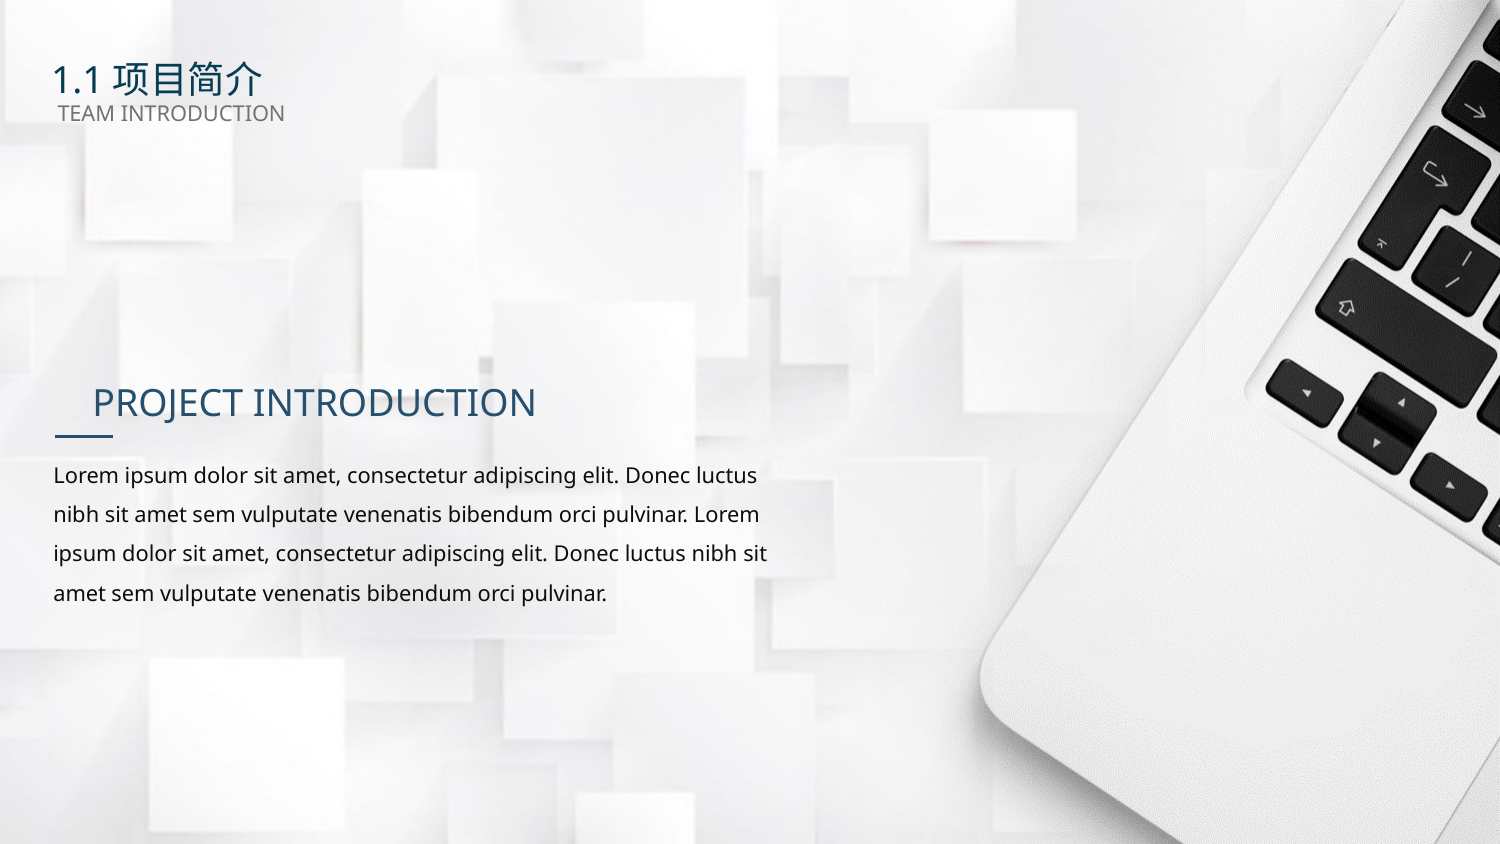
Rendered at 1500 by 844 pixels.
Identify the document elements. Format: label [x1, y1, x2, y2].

picture [0, 0, 1500, 844]
text_box [57, 44, 302, 134]
